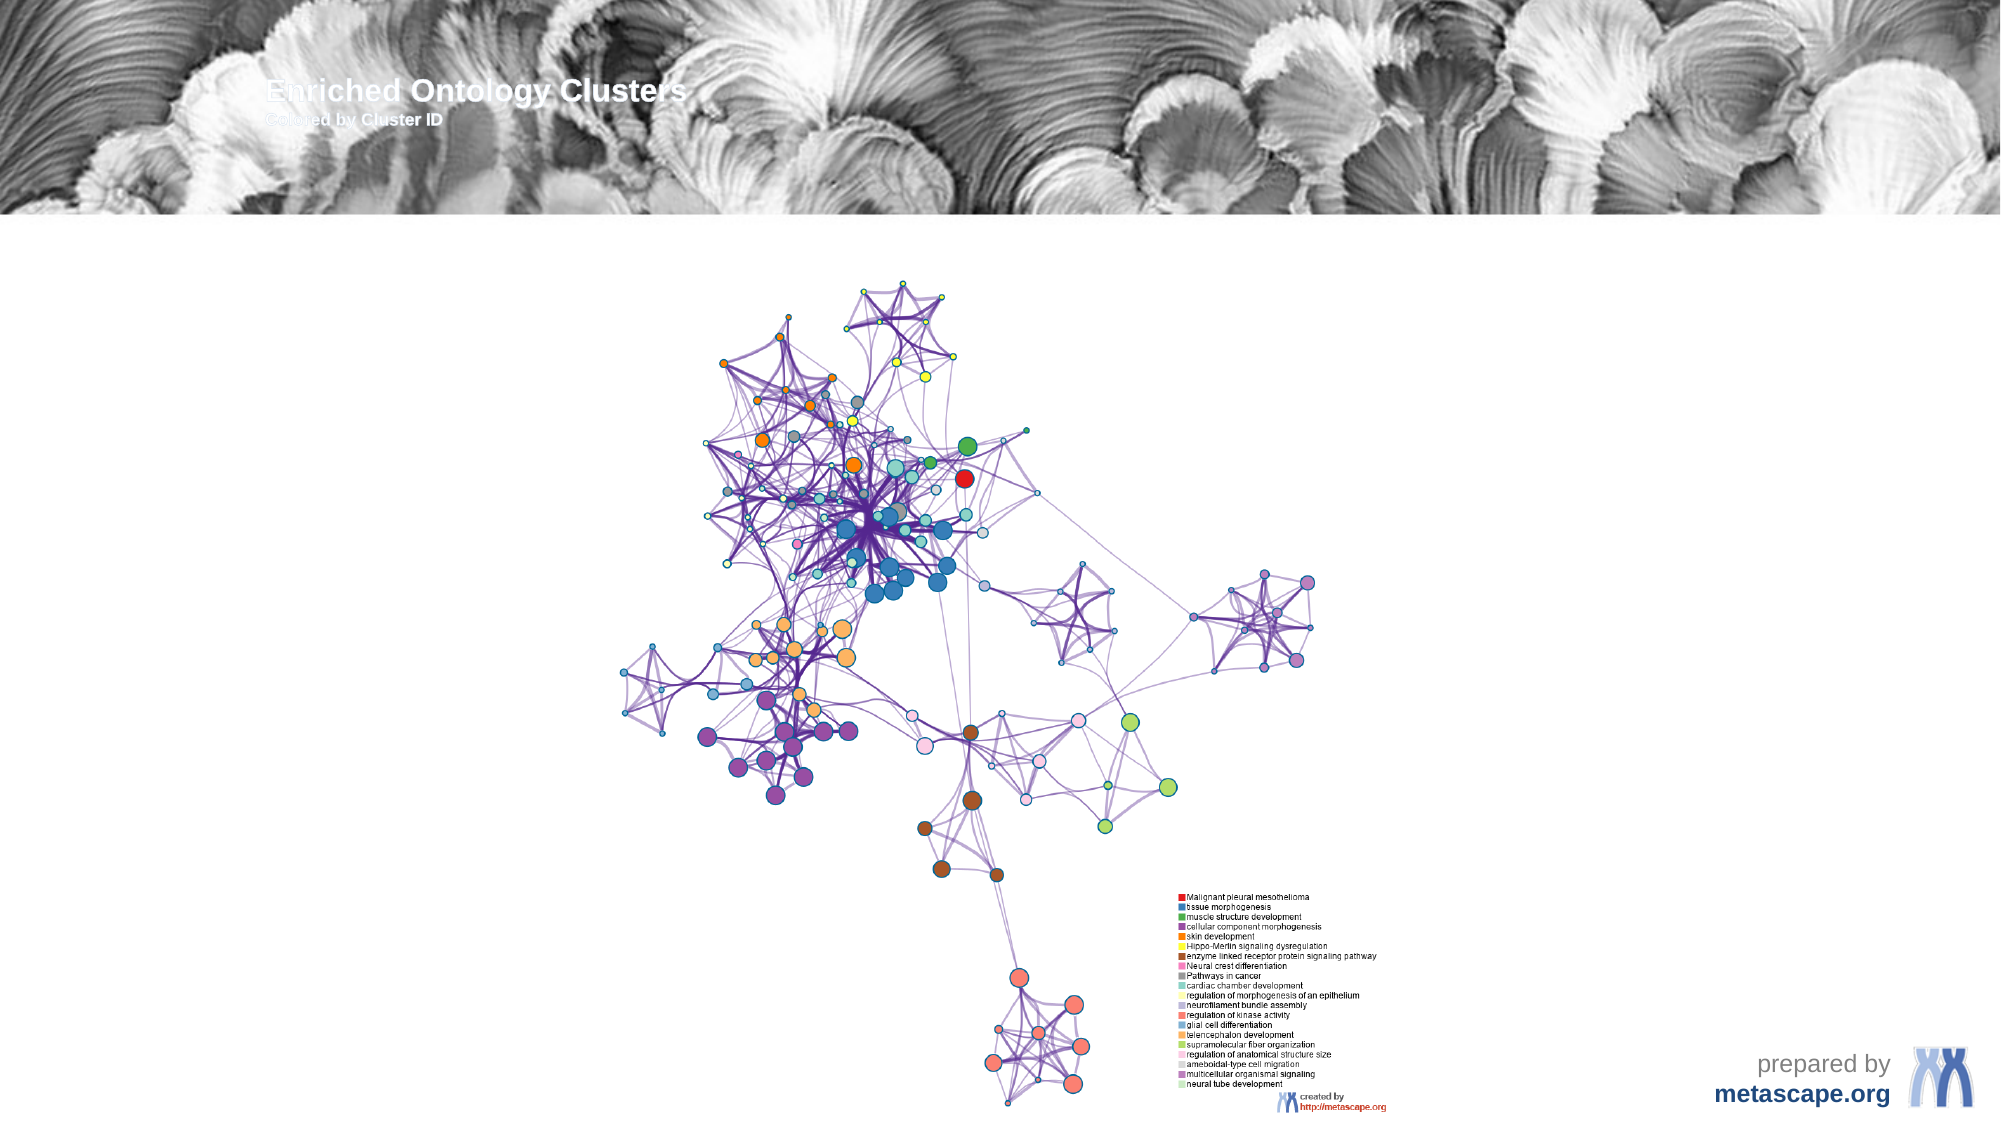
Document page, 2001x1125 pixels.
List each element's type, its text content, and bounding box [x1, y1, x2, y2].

title Enriched Ontology Clusters Colored by Cluster ID [249, 61, 1600, 137]
picture [0, 0, 2001, 1125]
